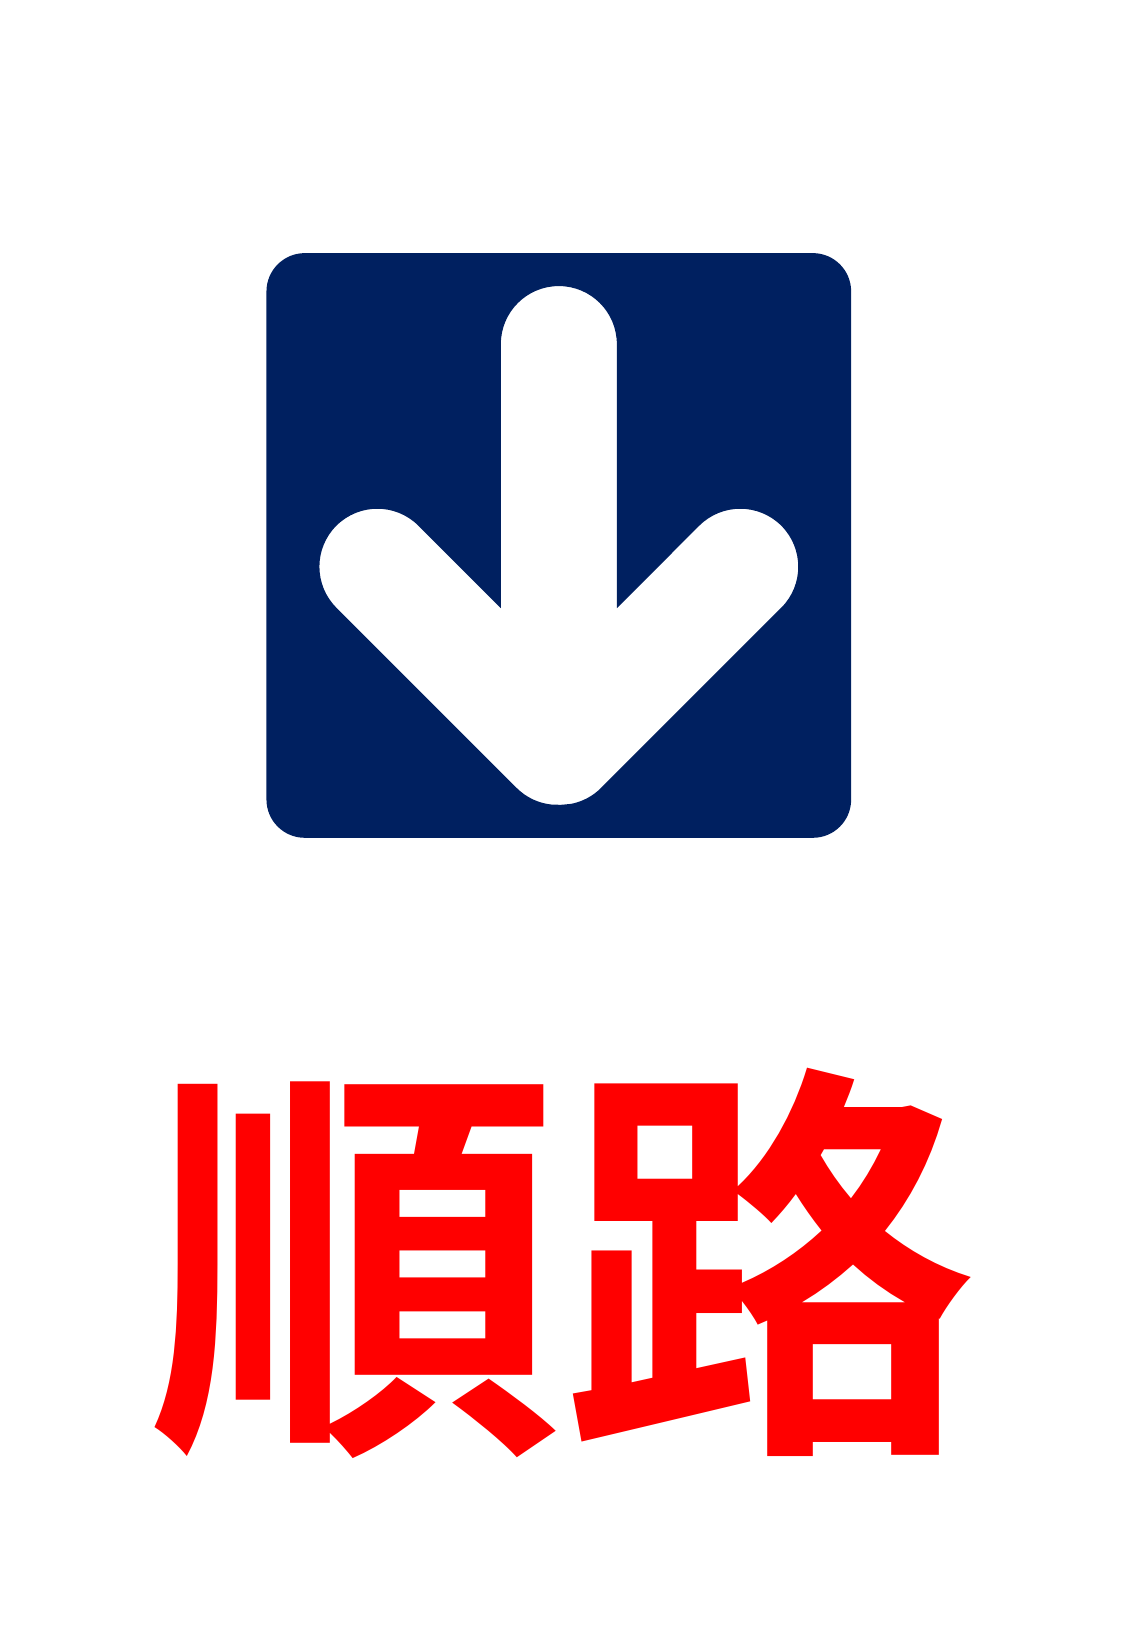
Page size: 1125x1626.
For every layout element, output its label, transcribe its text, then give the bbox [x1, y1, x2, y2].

text_box 順路 [0, 998, 1125, 1511]
text_box [264, 251, 854, 840]
